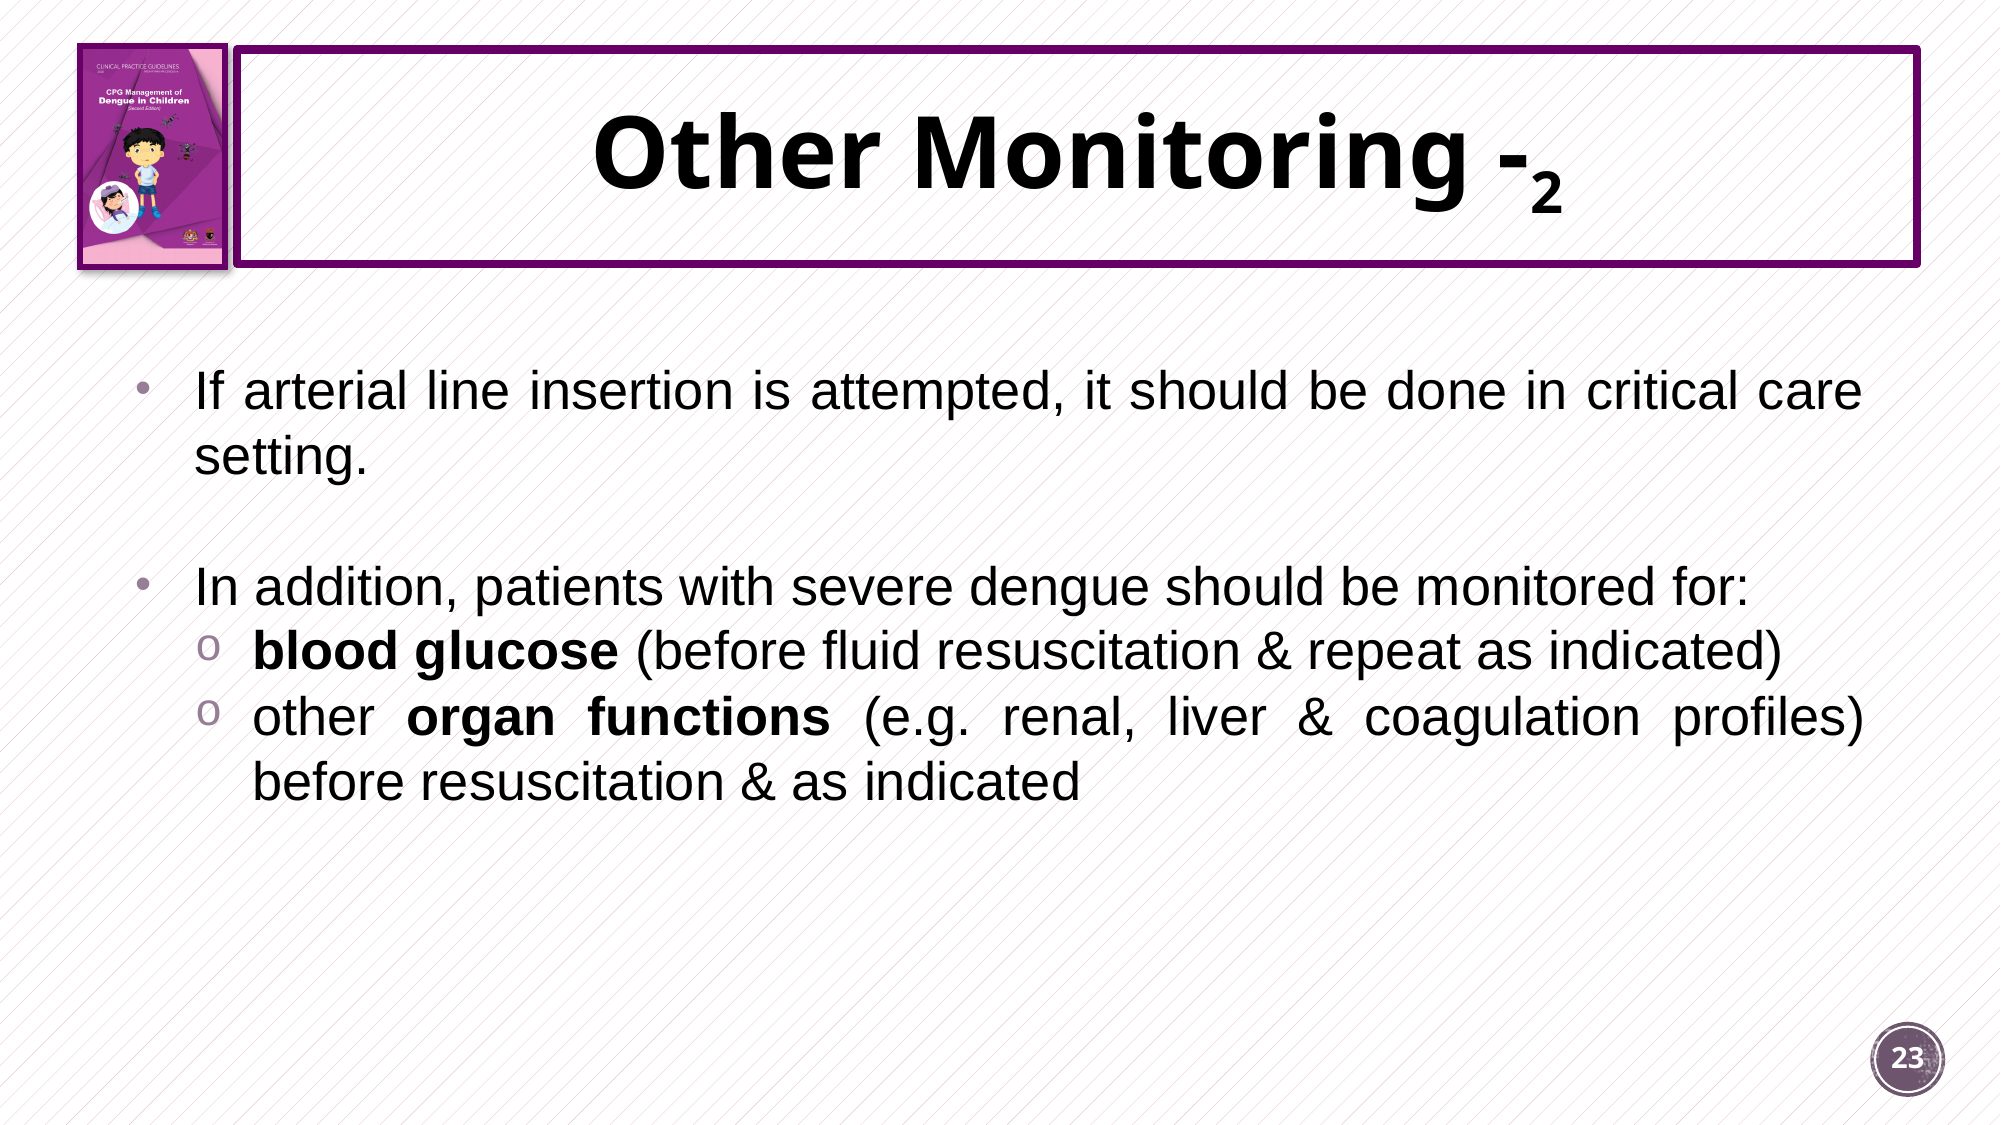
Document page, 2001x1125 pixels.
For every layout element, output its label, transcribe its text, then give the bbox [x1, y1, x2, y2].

slide_number 23 [1855, 1028, 1961, 1089]
list If arterial line insertion is attempted, it should be done in critical care setting. In addition, patients with severe dengue should be monitored for: blood glucose (before fluid resuscitation & repeat as indicated) other organ functions (e.g. renal, liver & coagulation profiles) before resuscitation & as indicated [120, 348, 1882, 1013]
text_box Other Monitoring -2 [237, 49, 1918, 264]
picture [83, 49, 222, 264]
